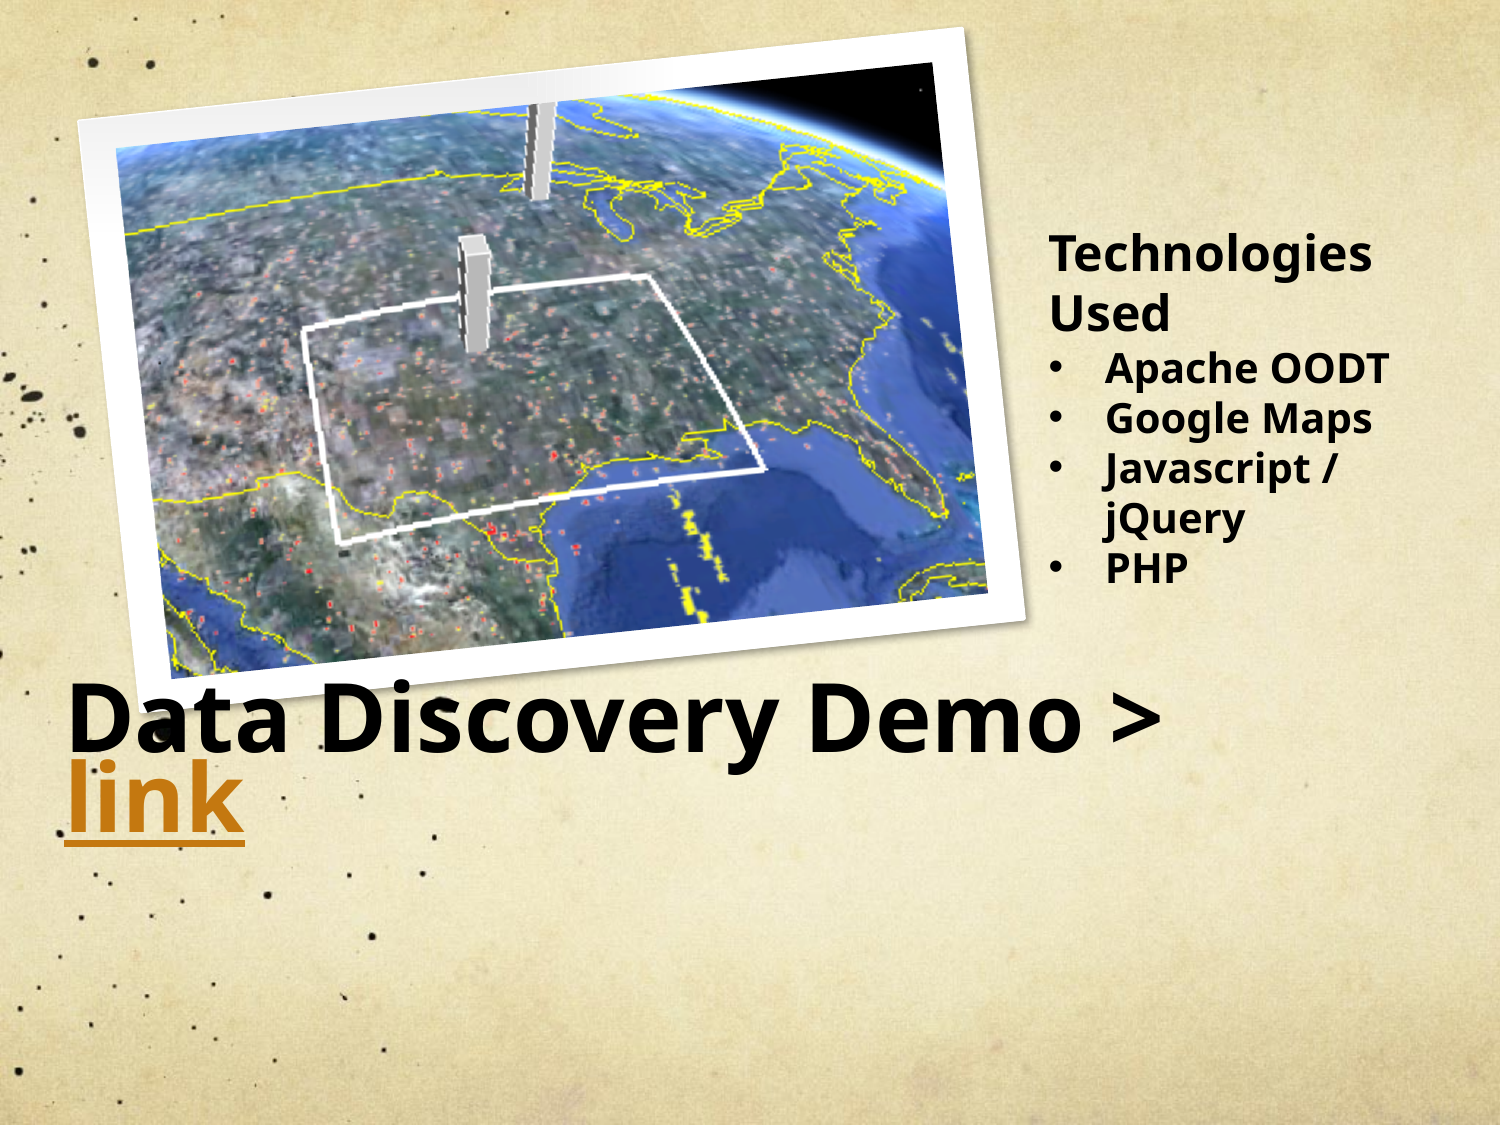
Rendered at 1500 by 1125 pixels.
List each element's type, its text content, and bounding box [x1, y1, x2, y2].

picture [0, 0, 1500, 1125]
title Data Discovery Demo > link [49, 676, 1353, 868]
text_box Technologies Used Apache OODT Google Maps Javascript / jQuery PHP [1033, 221, 1474, 773]
